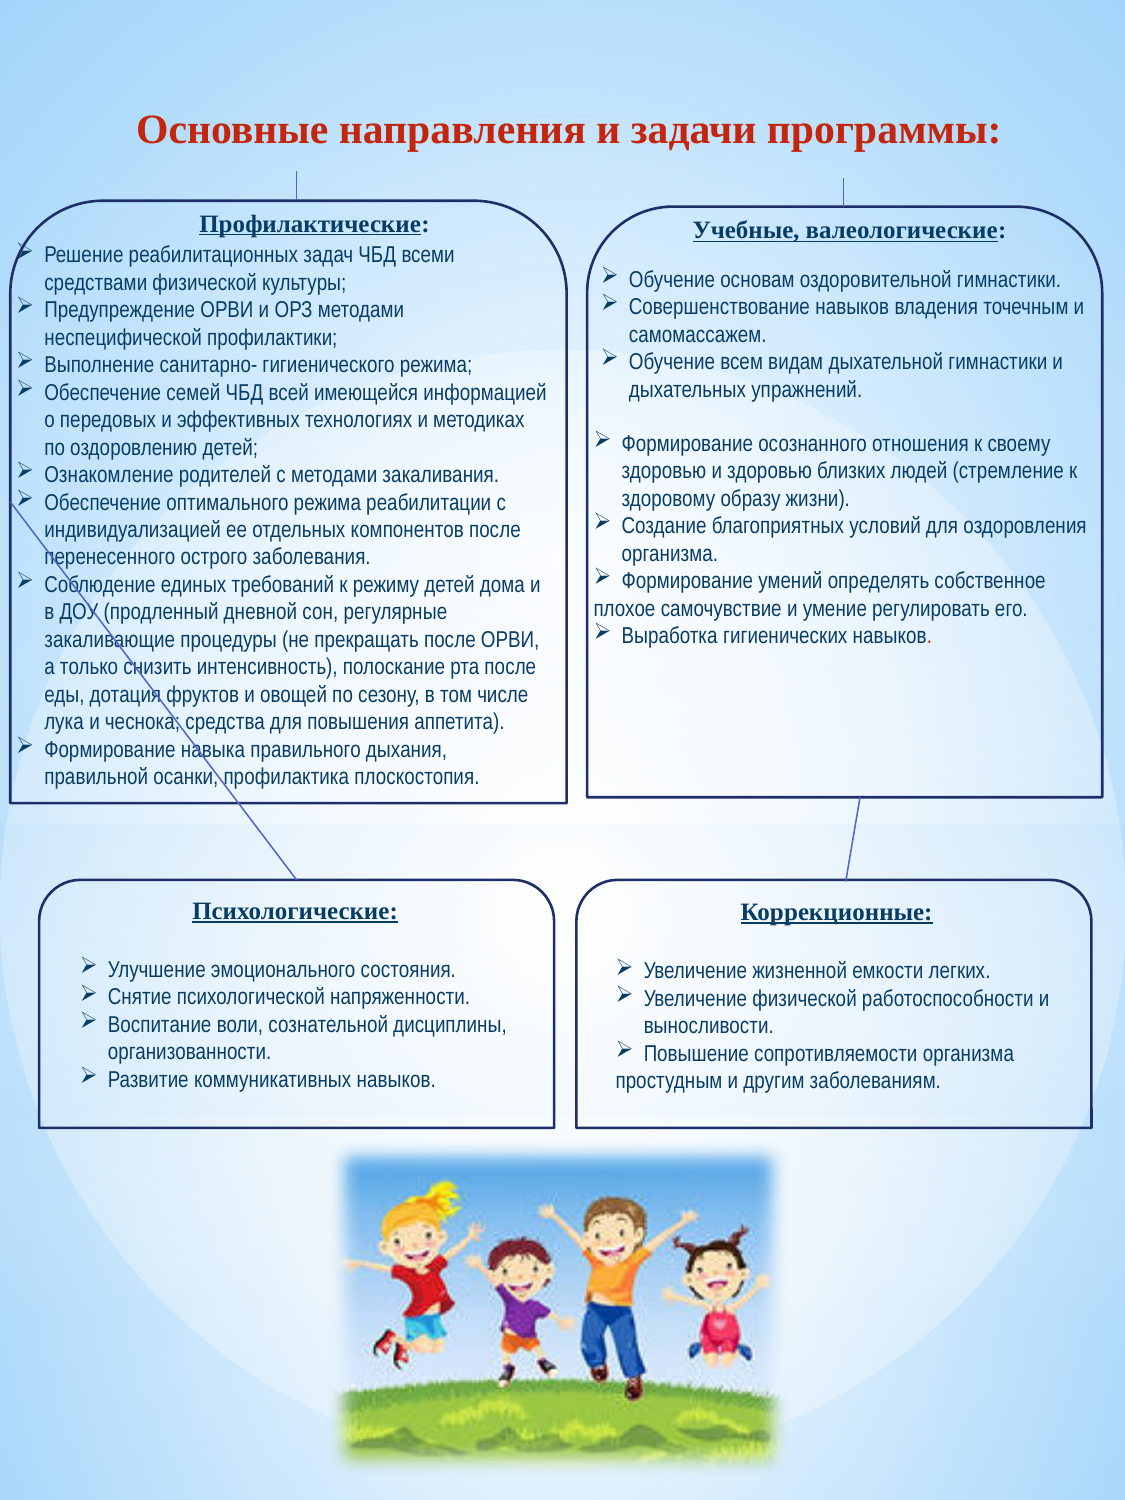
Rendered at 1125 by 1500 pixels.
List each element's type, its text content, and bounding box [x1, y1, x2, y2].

text_box Формирование осознанного отношения к своему здоровью и здоровью близких людей (стремление к здоровому образу жизни). Создание благоприятных условий для оздоровления организма. Формирование умений определять собственное плохое самочувствие и умение регулировать его. Выработка гигиенических навыков. [578, 420, 1125, 656]
text_box Профилактические: [1, 199, 628, 245]
text_box Основные направления и задачи программы: [26, 1, 1102, 159]
text_box Психологические: Улучшение эмоционального состояния. Снятие психологической напряженности. Воспитание воли, сознательной дисциплины, организованности. Развитие коммуникативных навыков. [65, 887, 628, 1100]
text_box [845, 796, 861, 882]
text_box Коррекционные: Увеличение жизненной емкости легких. Увеличение физической работоспособности и выносливости. Повышение сопротивляемости организма простудным и другим заболеваниям. [600, 888, 1125, 1101]
text_box Учебные, валеологические: [677, 206, 1022, 252]
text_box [288, 802, 297, 881]
text_box Обучение основам оздоровительной гимнастики. Совершенствование навыков владения точечным и самомассажем. Обучение всем видам дыхательной гимнастики и дыхательных упражнений. [586, 256, 1125, 409]
text_box [236, 266, 568, 805]
text_box [864, 878, 1077, 888]
text_box [575, 1100, 1093, 1130]
text_box [585, 287, 1104, 420]
text_box Решение реабилитационных задач ЧБД всеми средствами физической культуры; Предупреждение ОРВИ и ОРЗ методами неспецифической профилактики; Выполнение санитарно- гигиенического режима; Обеспечение семей ЧБД всей имеющейся информацией о передовых и эффективных технологиях и методиках по оздоровлению детей; Ознакомление родителей с методами закаливания. Обеспечение оптимального режима реабилитации с индивидуализацией ее отдельных компонентов после перенесенного острого заболевания. Соблюдение единых требований к режиму детей дома и в ДОУ (продленный дневной сон, регулярные закаливающие процедуры (не прекращать после ОРВИ, а только снизить интенсивность), полоскание рта после еды, дотация фруктов и овощей по сезону, в том числе лука и чеснока; средства для повышения аппетита). Формирование навыка правильного дыхания, правильной осанки, профилактика плоскостопия. [1, 232, 564, 797]
text_box [592, 878, 842, 888]
picture [326, 1139, 791, 1477]
text_box [8, 797, 238, 805]
text_box [593, 205, 1096, 256]
text_box [37, 878, 556, 1130]
text_box [585, 656, 1104, 799]
